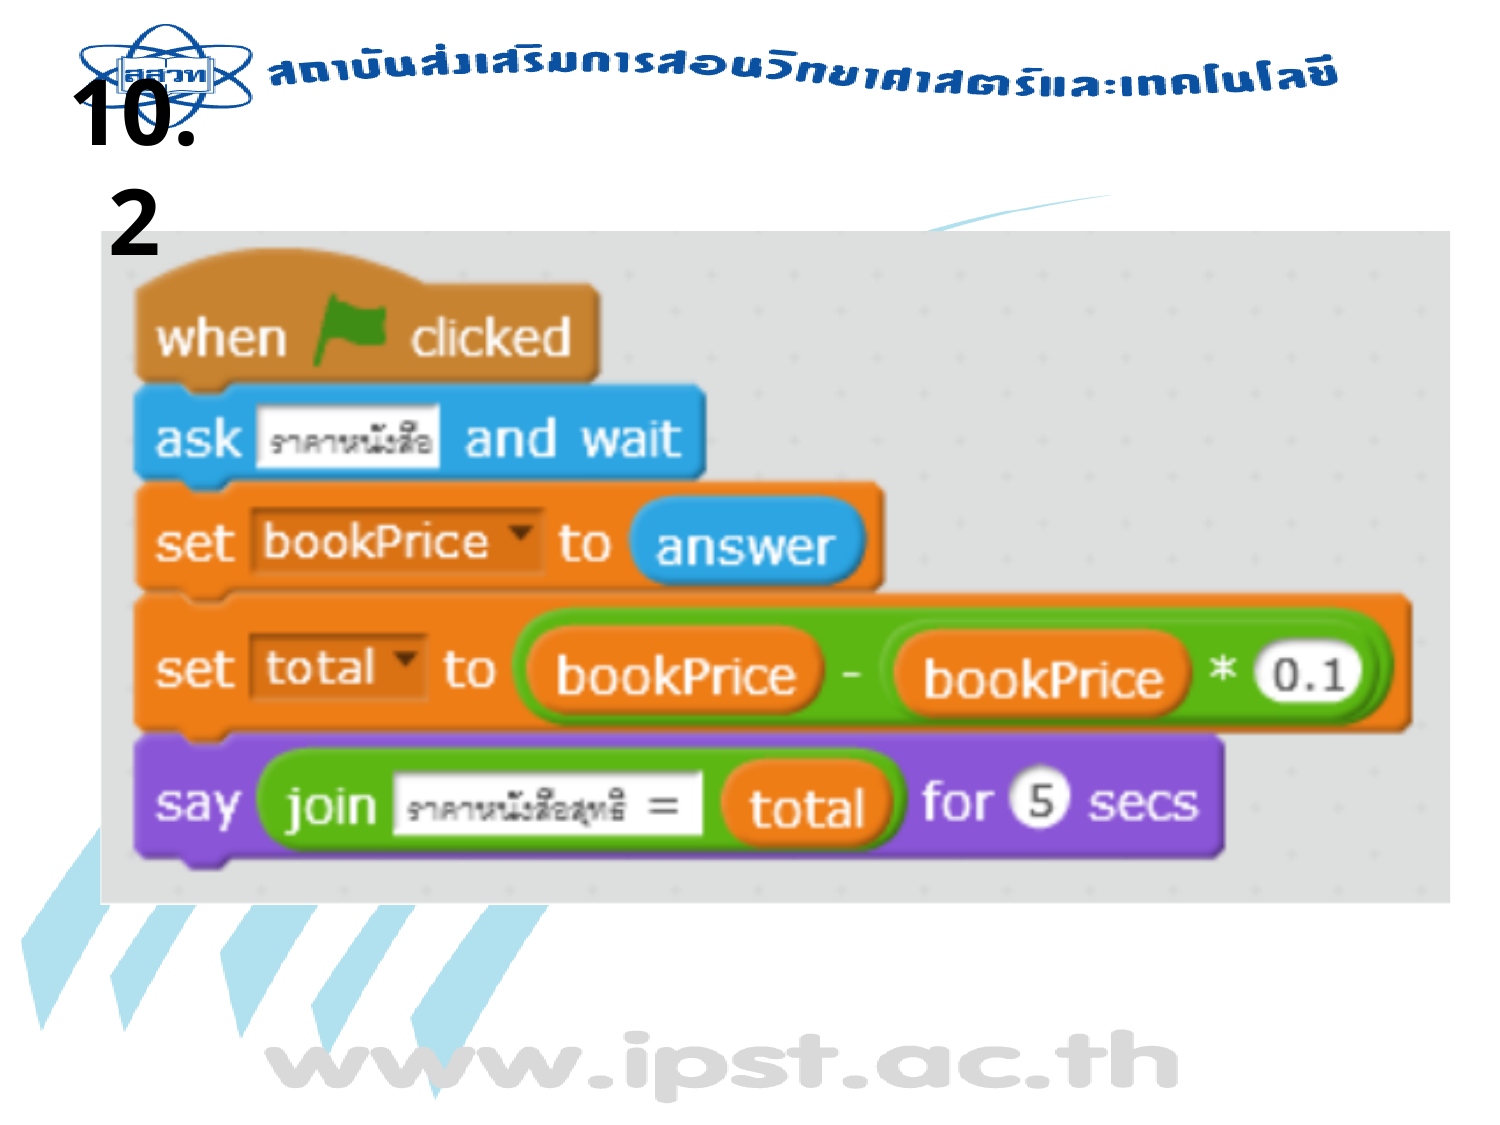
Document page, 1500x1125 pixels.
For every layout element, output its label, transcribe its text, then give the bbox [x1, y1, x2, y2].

picture [0, 0, 1500, 1125]
text_box 10.2 [38, 46, 231, 282]
